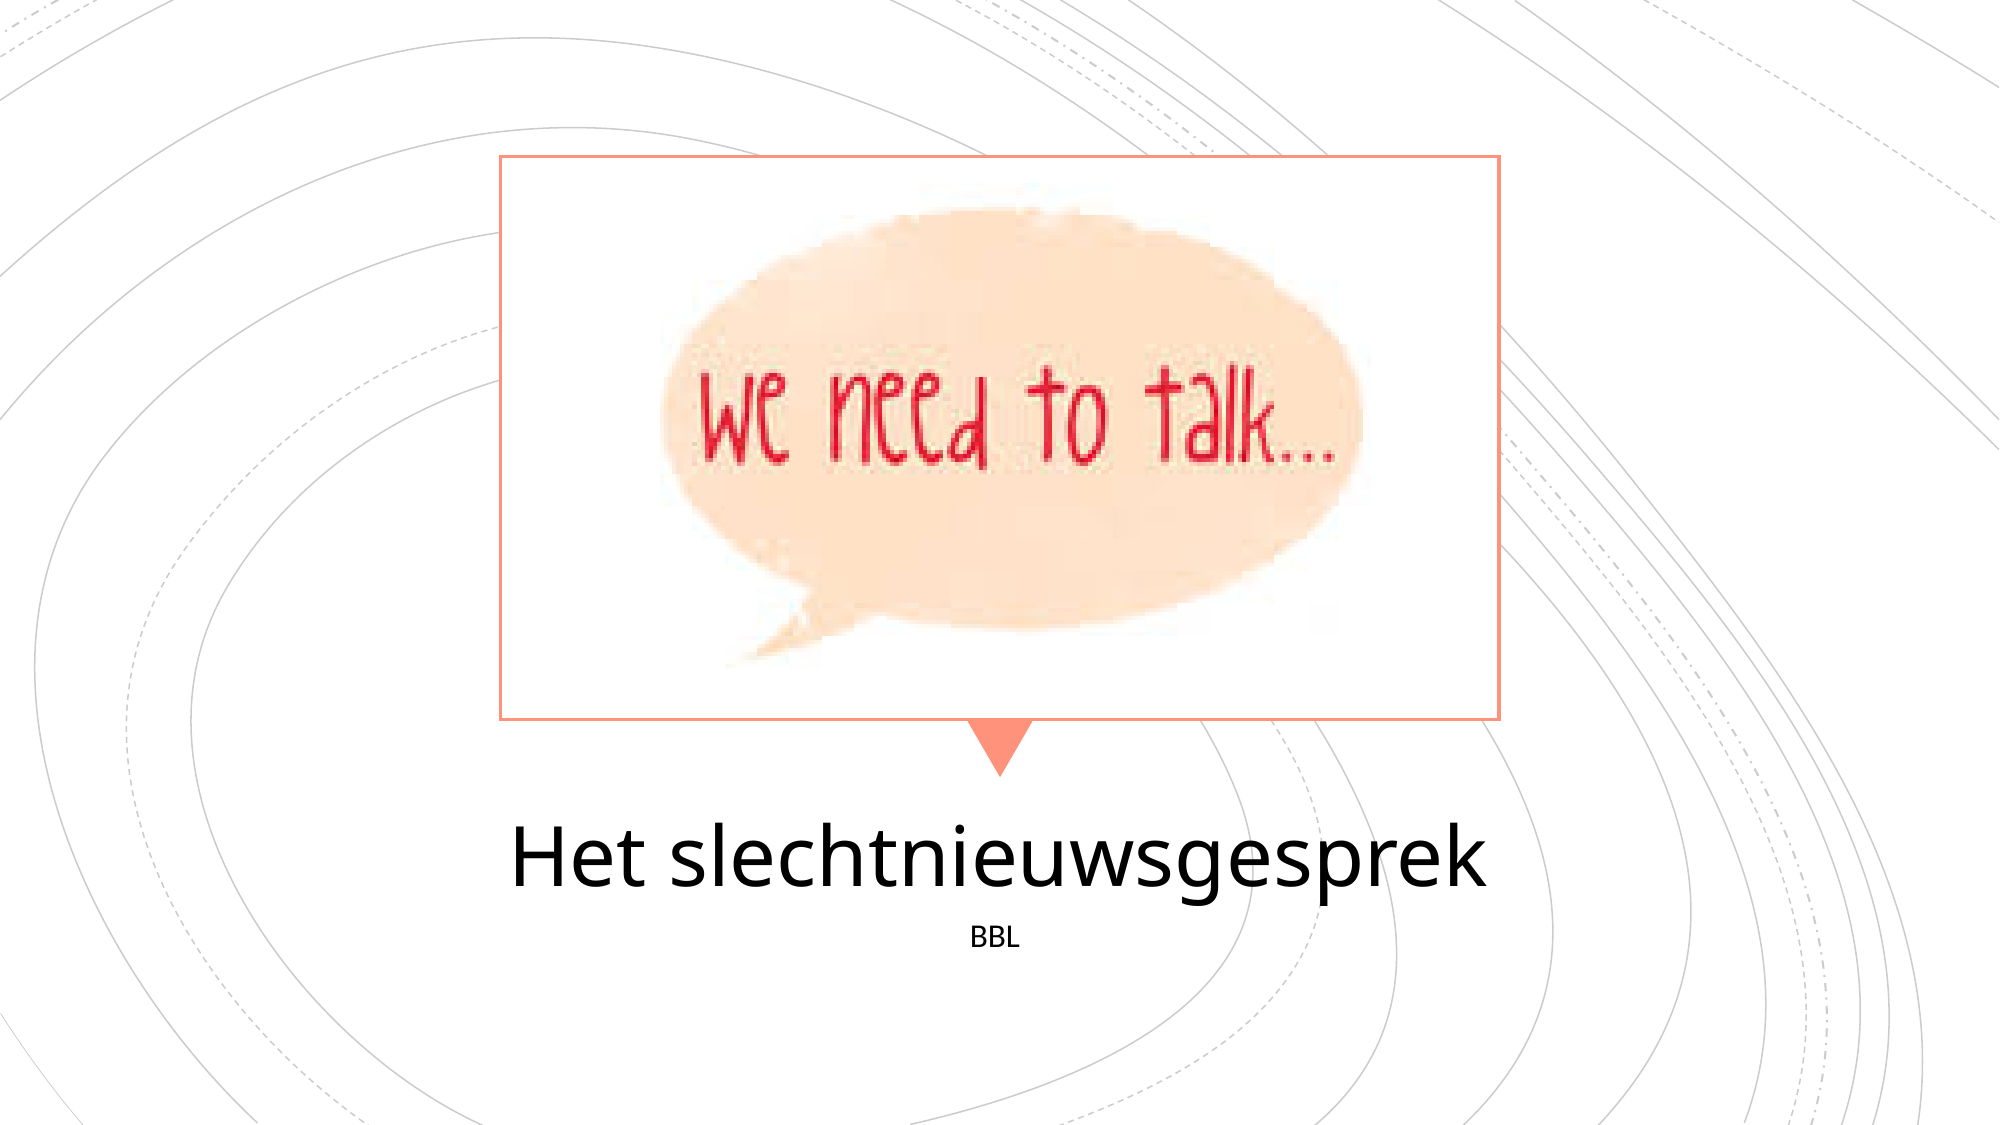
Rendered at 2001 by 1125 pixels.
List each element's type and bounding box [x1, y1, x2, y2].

picture [596, 183, 1404, 693]
text_box [0, 0, 1999, 1125]
